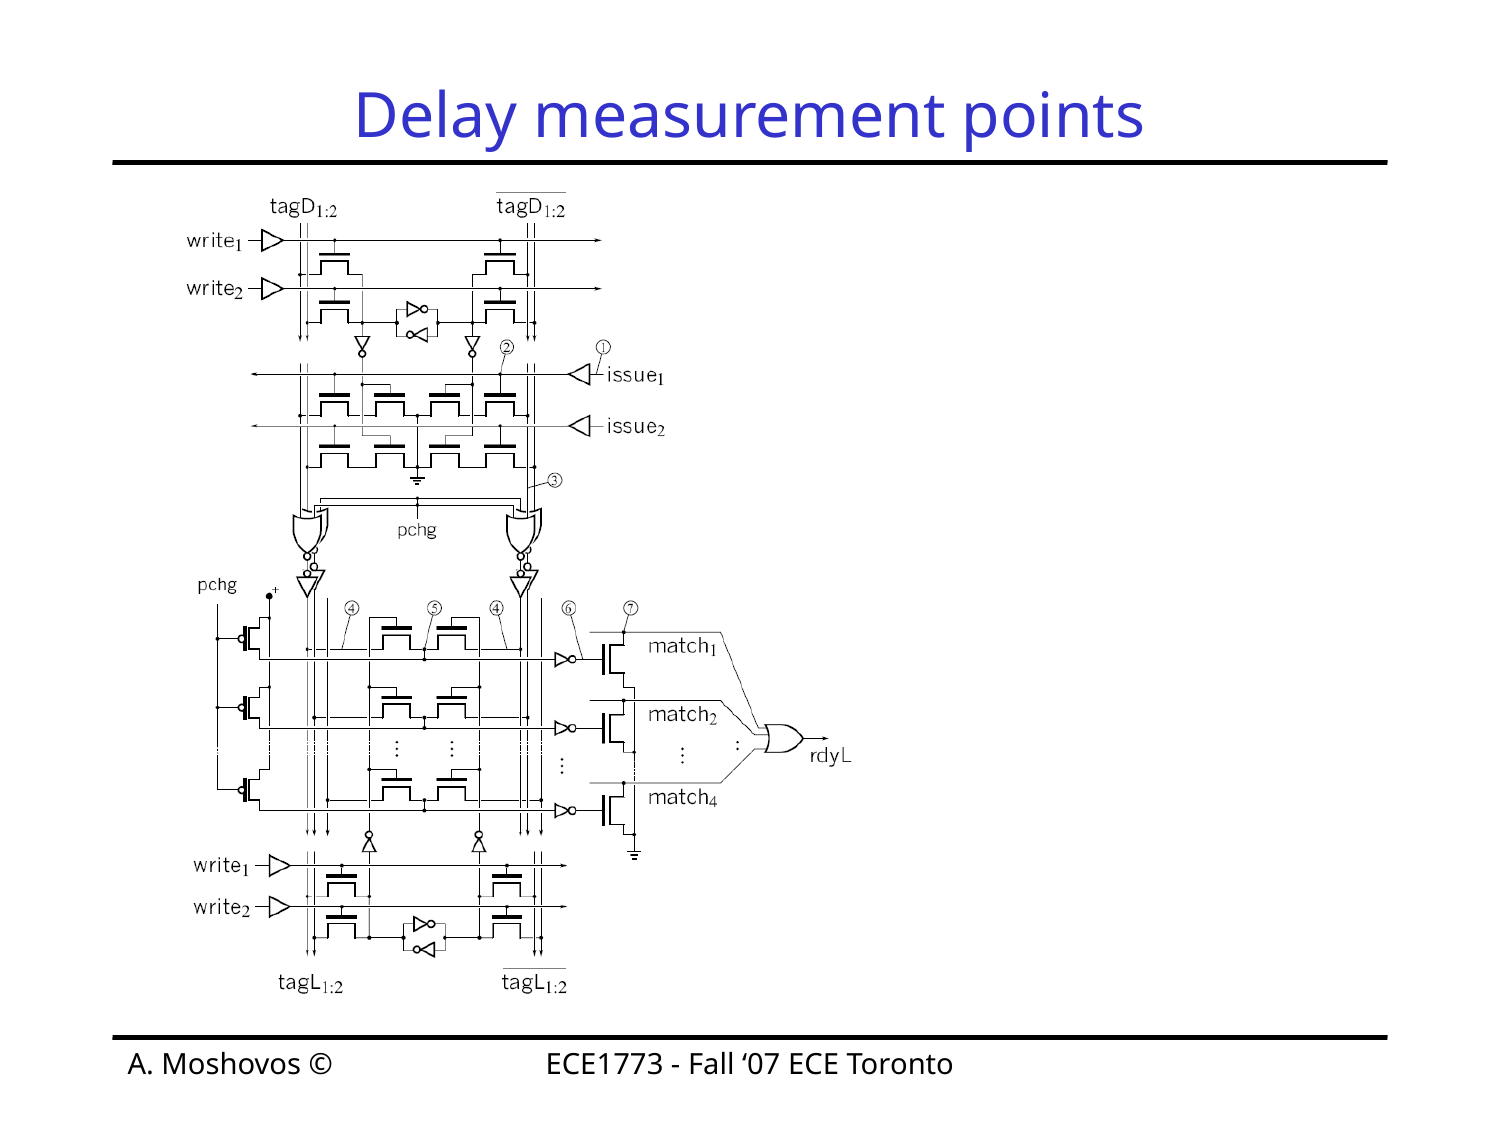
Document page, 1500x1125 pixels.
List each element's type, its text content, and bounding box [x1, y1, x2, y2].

footer ECE1773 - Fall ‘07 ECE Toronto [487, 1037, 1013, 1101]
picture [149, 174, 861, 1013]
slide_number A. Moshovos © [112, 1037, 426, 1101]
title Delay measurement points [112, 62, 1388, 163]
